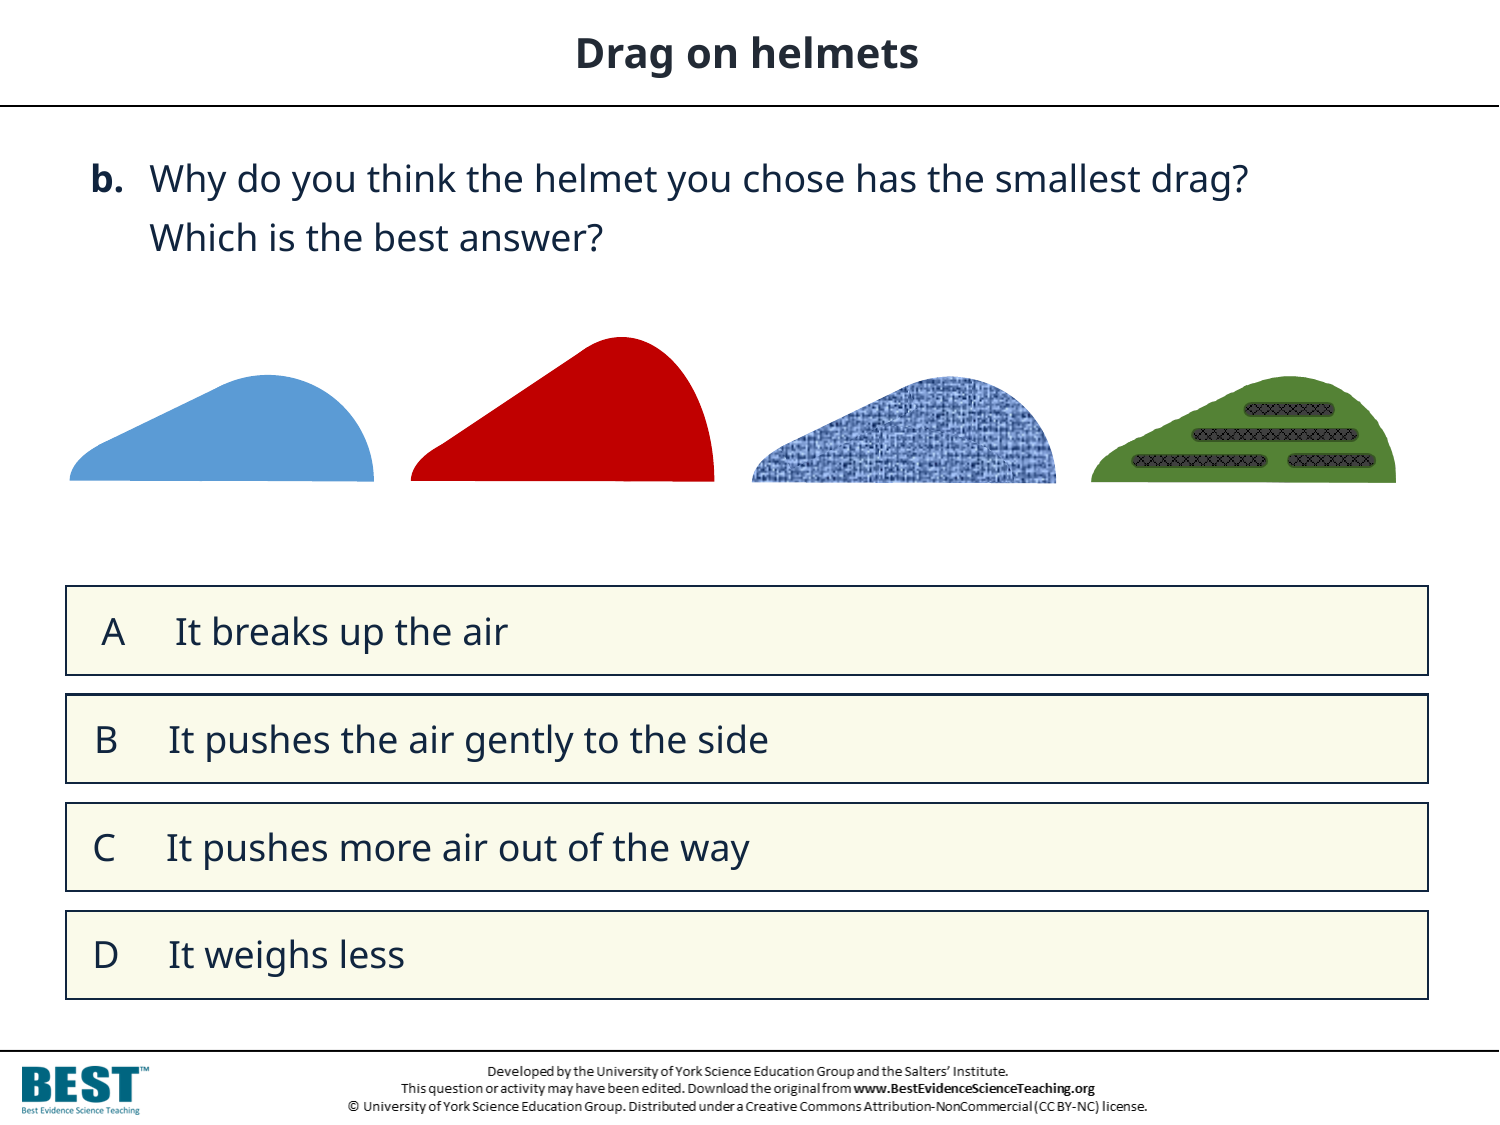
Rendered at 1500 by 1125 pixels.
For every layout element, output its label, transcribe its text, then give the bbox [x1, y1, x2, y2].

text_box Drag on helmets [23, 4, 1471, 99]
picture [0, 105, 1500, 1125]
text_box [69, 337, 1396, 626]
